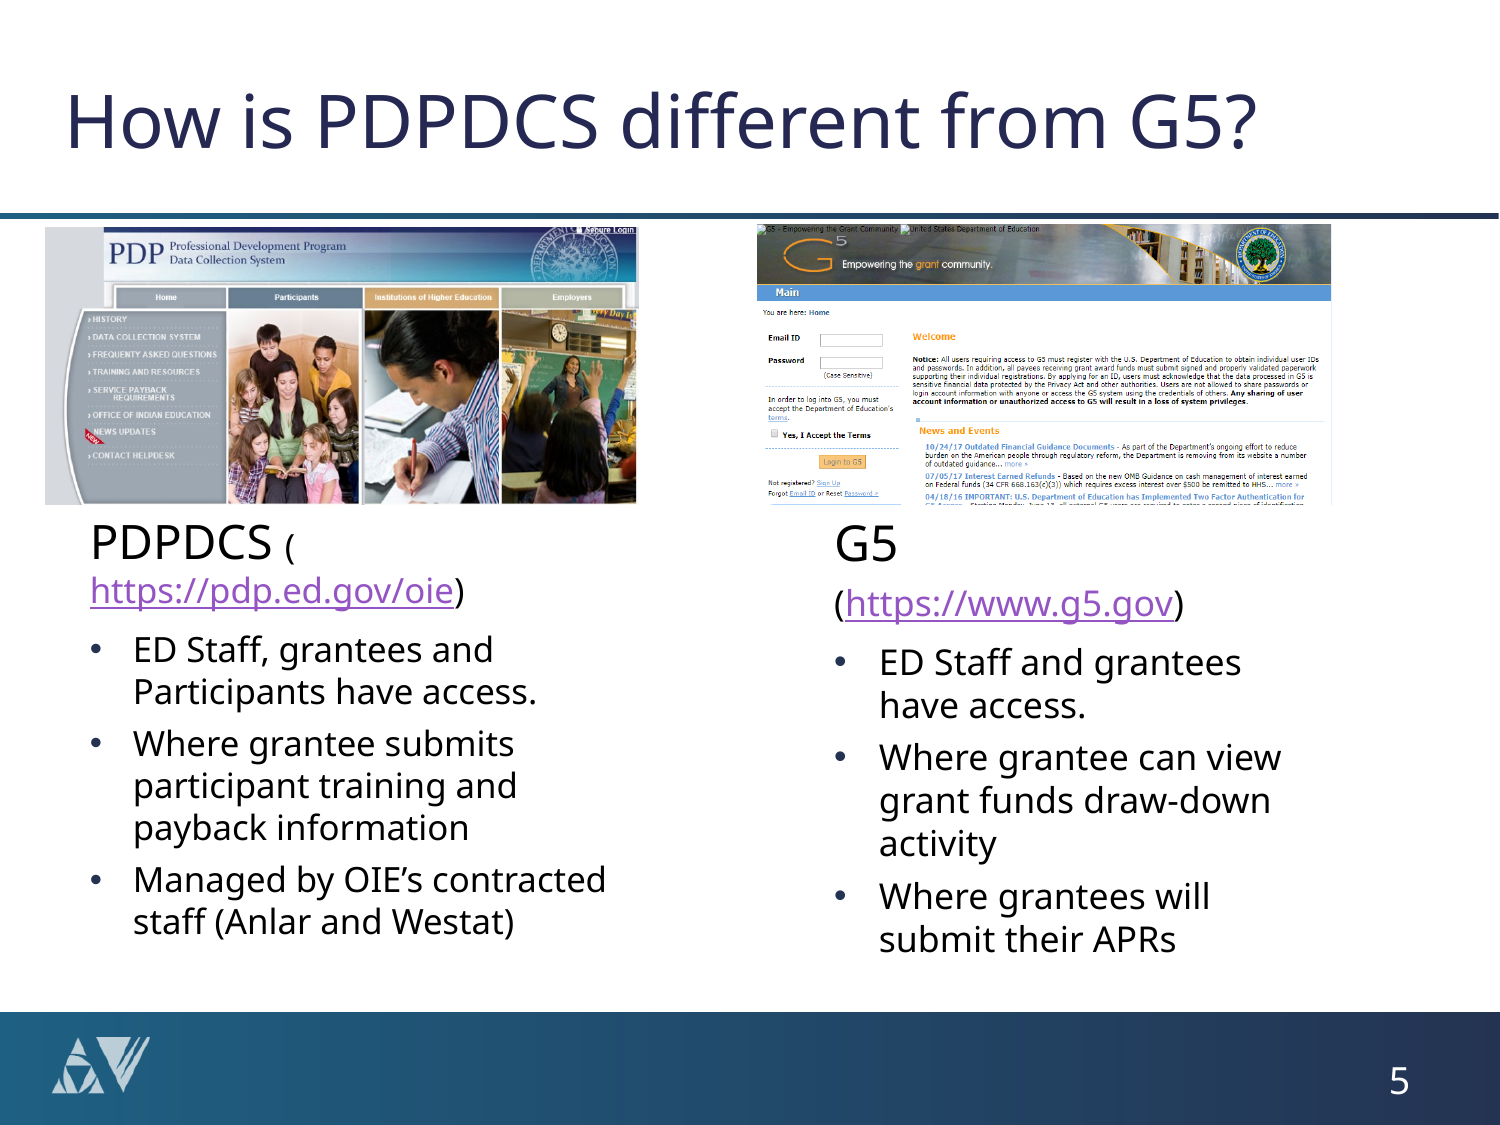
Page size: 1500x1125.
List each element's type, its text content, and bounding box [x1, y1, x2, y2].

picture [757, 224, 1332, 506]
slide_number 5 [1374, 1050, 1462, 1091]
text_box G5 (https://www.g5.gov) ED Staff and grantees have access. Where grantee can view grant funds draw-down activity Where grantees will submit their APRs [819, 511, 1334, 968]
list PDPDCS (https://pdp.ed.gov/oie) ED Staff, grantees and Participants have access. Where grantee submits participant training and payback information Managed by OIE’s contracted staff (Anlar and Westat) [75, 514, 623, 983]
title How is PDPDCS different from G5? [50, 37, 1388, 200]
picture [44, 227, 639, 506]
picture [50, 1037, 150, 1094]
